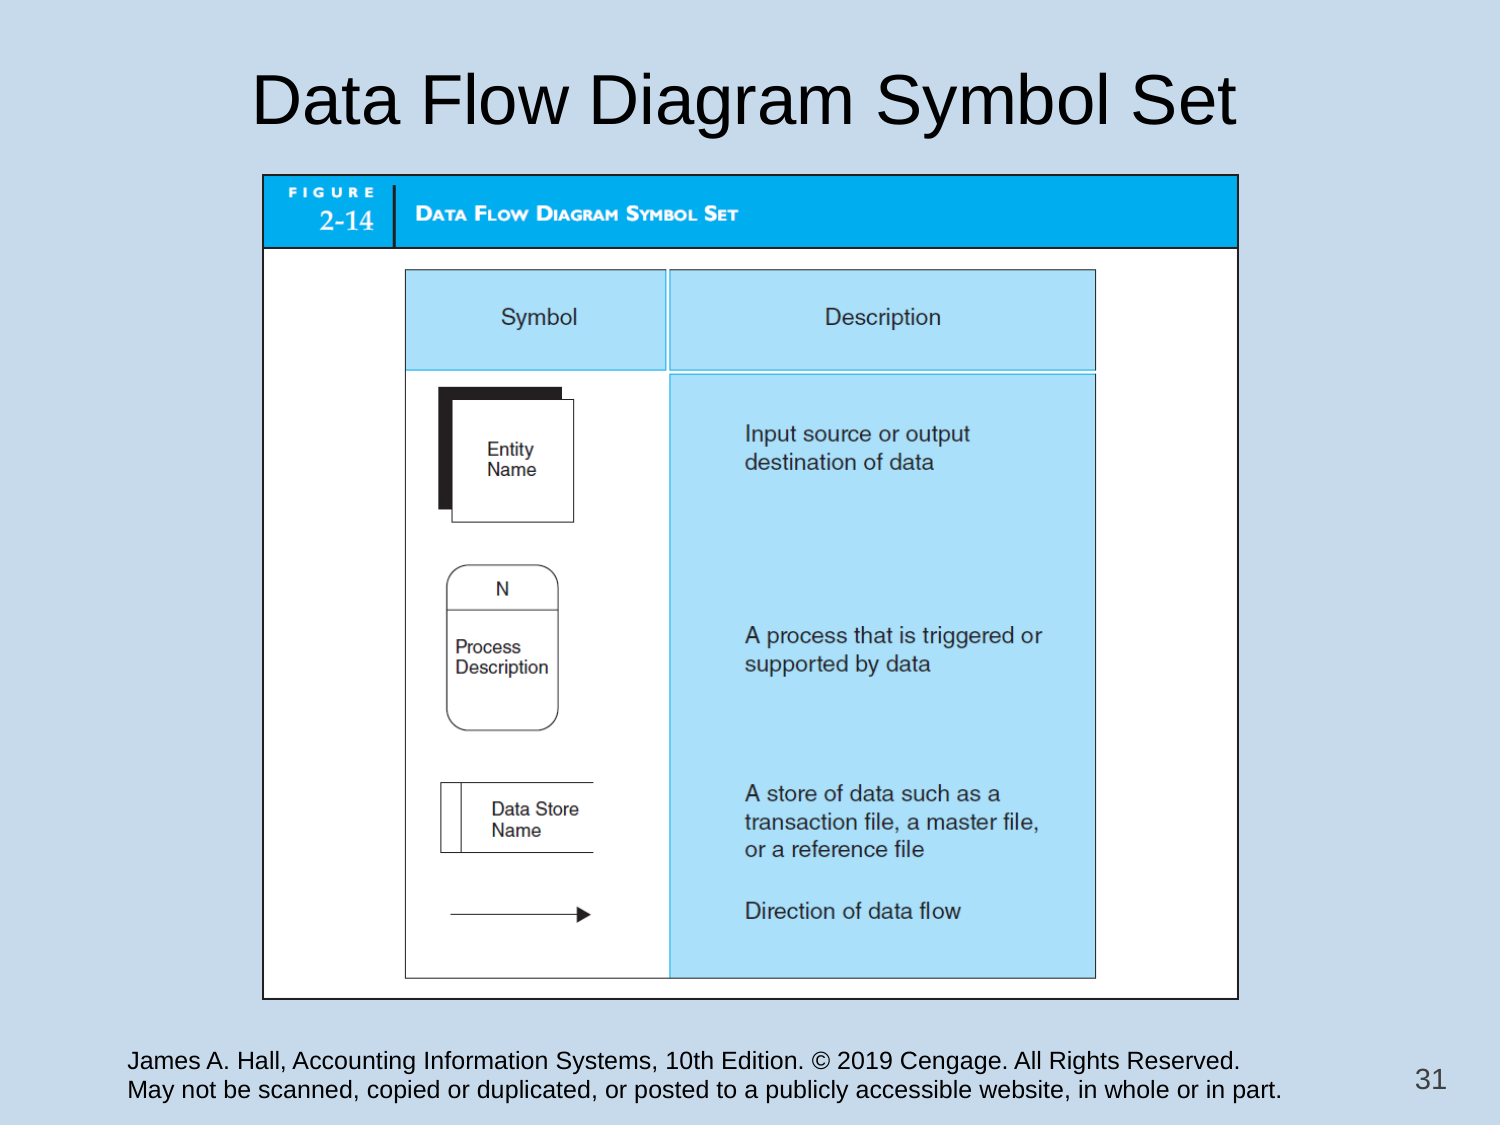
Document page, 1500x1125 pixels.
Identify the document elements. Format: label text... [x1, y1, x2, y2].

title Data Flow Diagram Symbol Set [69, 62, 1420, 188]
slide_number 31 [1400, 1052, 1488, 1113]
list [262, 174, 1239, 1000]
